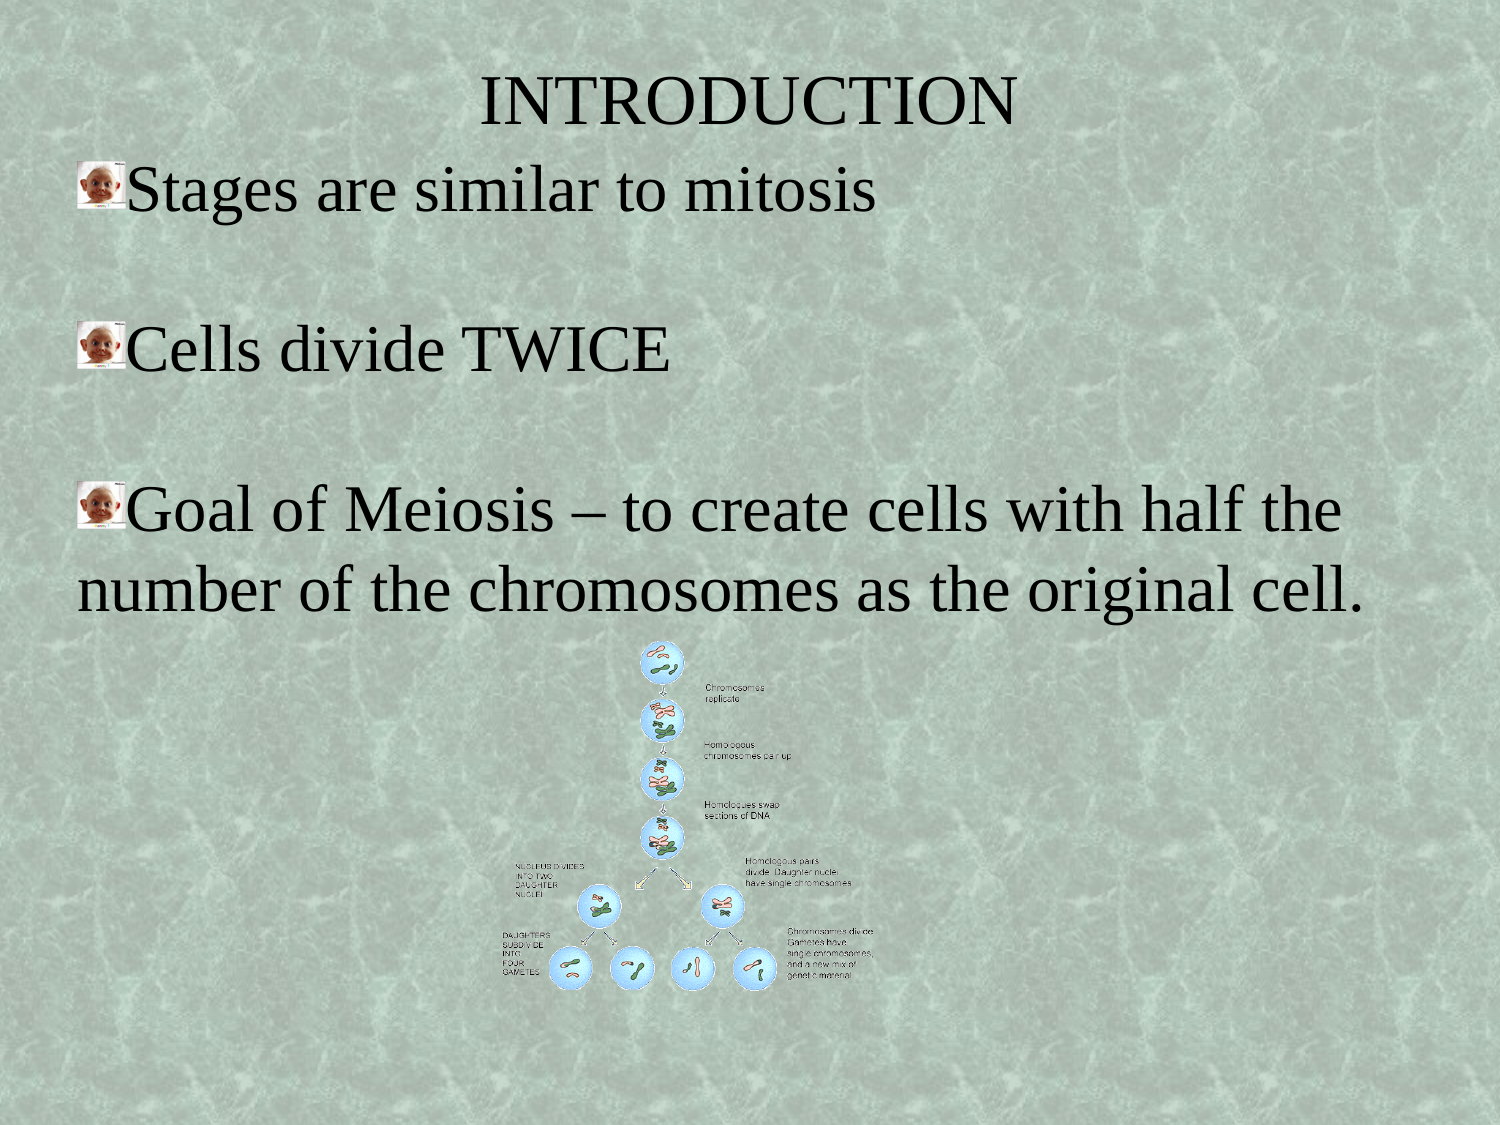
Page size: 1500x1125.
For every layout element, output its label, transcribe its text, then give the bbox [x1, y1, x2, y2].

picture [77, 481, 126, 529]
list Stages are similar to mitosis Cells divide TWICE Goal of Meiosis – to create cells with half the number of the chromosomes as the original cell. [62, 137, 1413, 663]
picture [77, 161, 126, 209]
picture [77, 321, 126, 369]
picture [499, 637, 876, 1001]
title INTRODUCTION [75, 45, 1425, 233]
